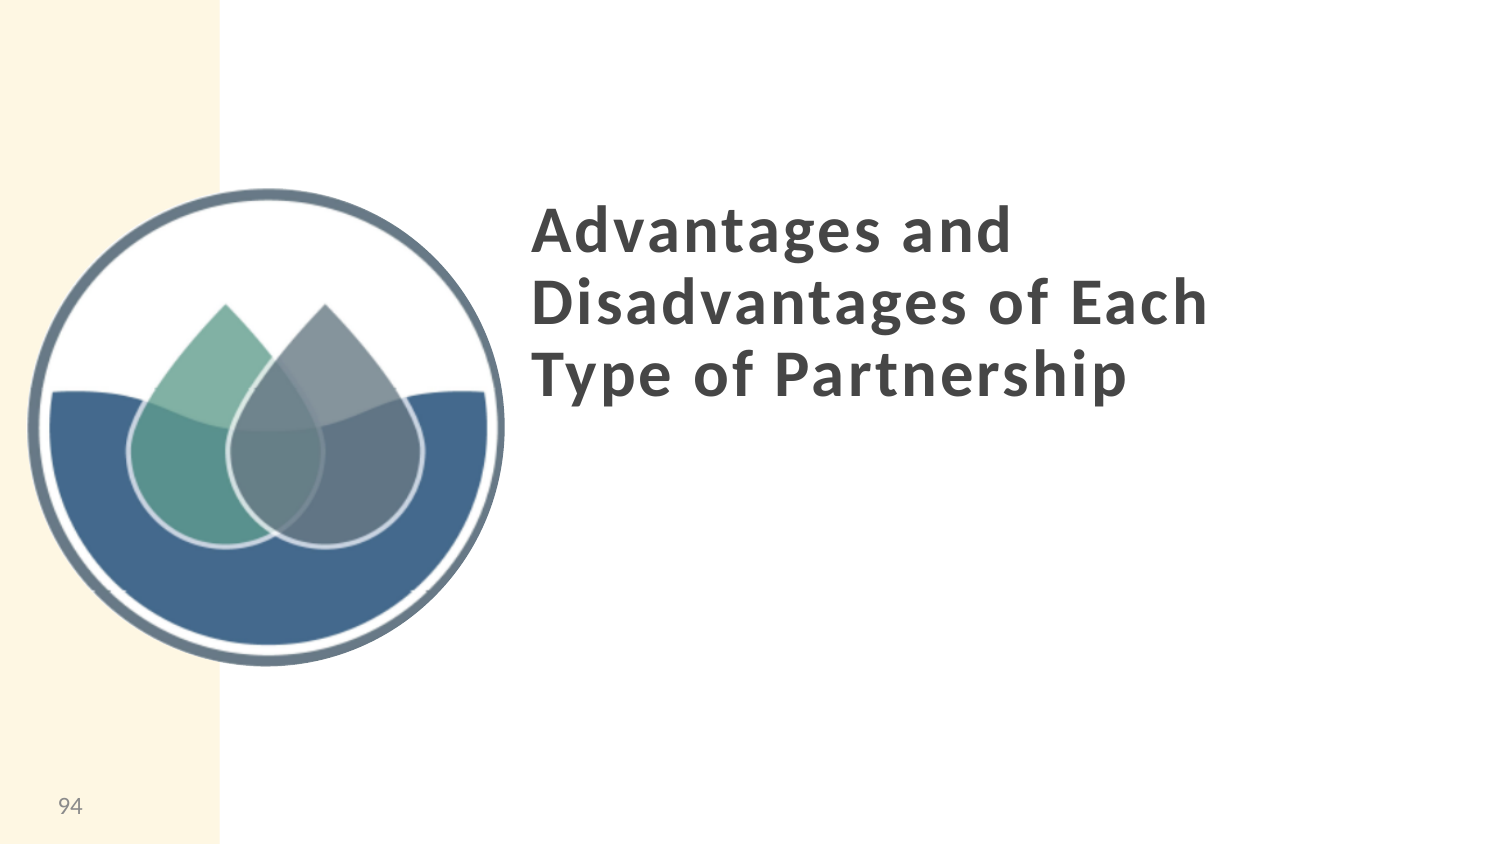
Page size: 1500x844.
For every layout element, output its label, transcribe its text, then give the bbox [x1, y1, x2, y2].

slide_number 94 [16, 782, 124, 828]
list Advantages and Disadvantages of Each Type of Partnership [516, 187, 1385, 329]
